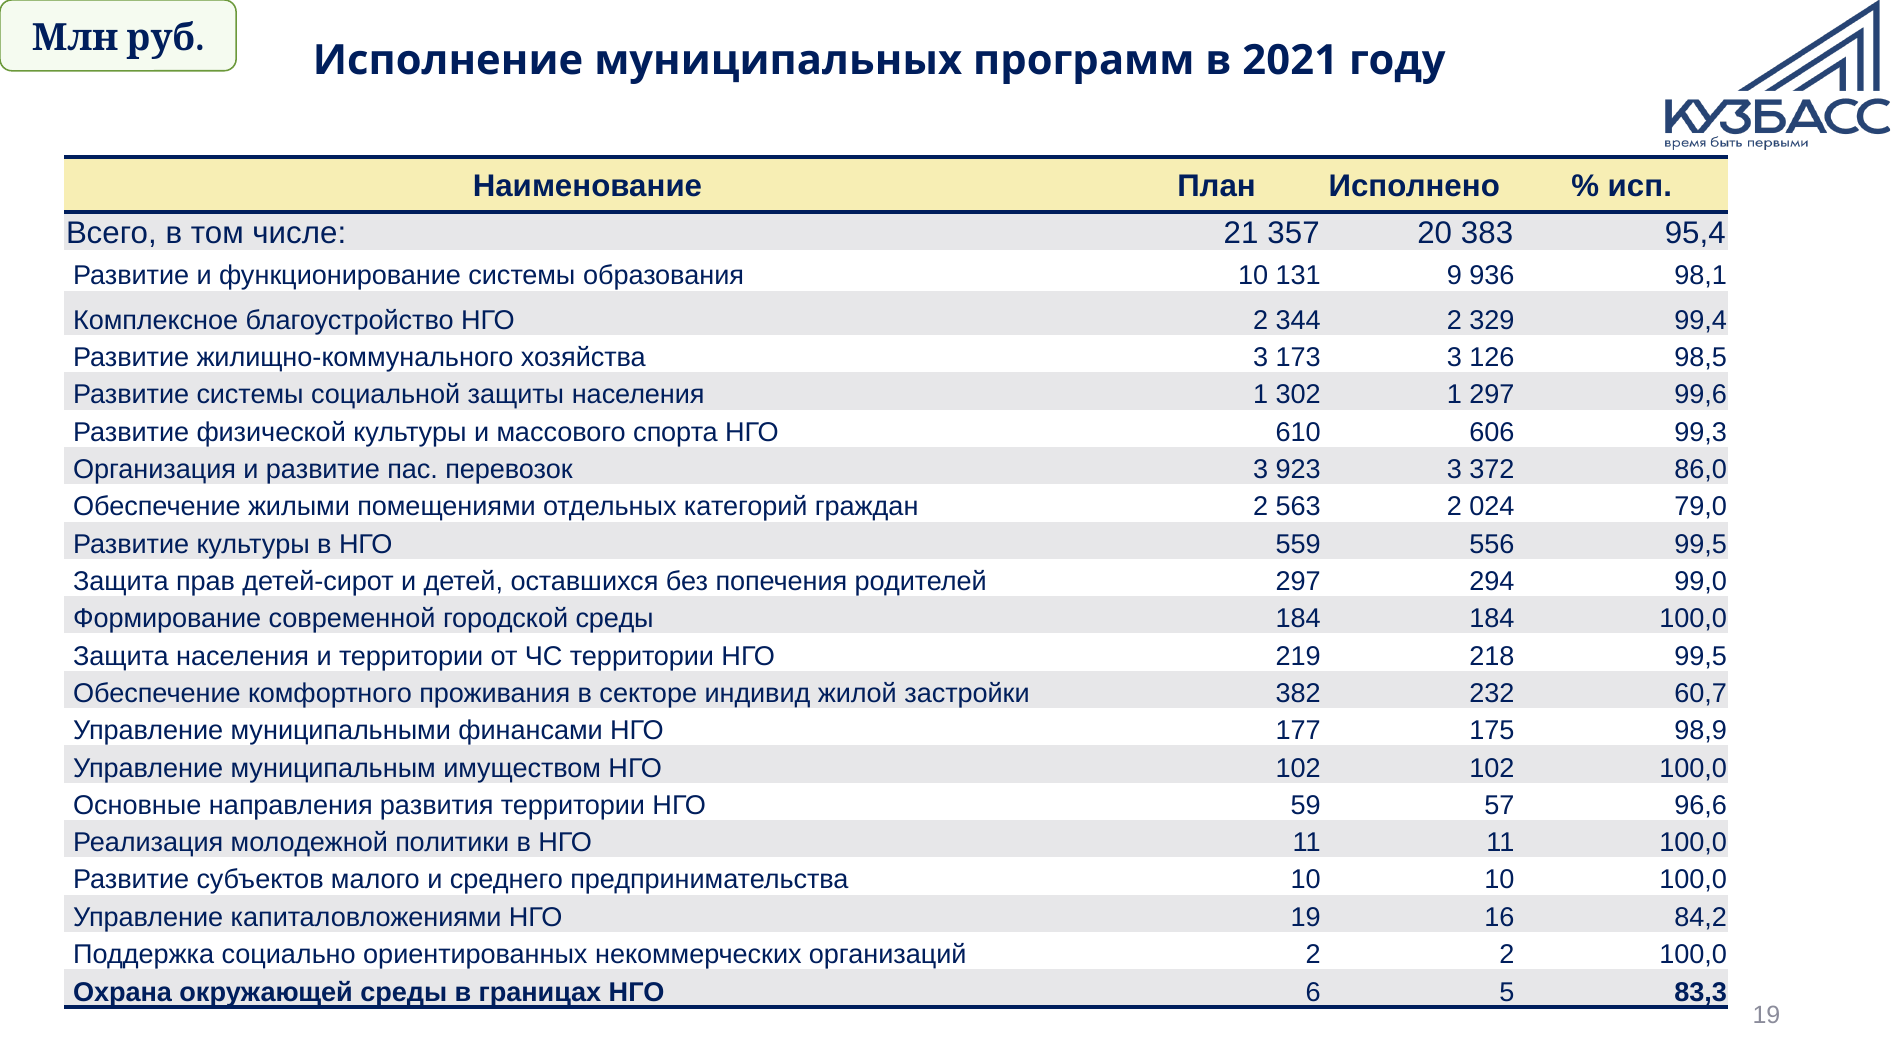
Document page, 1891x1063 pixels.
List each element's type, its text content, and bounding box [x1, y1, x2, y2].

table_header % исп. [1516, 159, 1728, 210]
table_cell 232 [1322, 671, 1516, 708]
table_cell 218 [1322, 633, 1516, 671]
table_cell 559 [1120, 522, 1322, 559]
table_cell 57 [1322, 783, 1516, 820]
table_cell Формирование современной городской среды [64, 596, 1120, 633]
table_cell 2 563 [1120, 484, 1322, 522]
table_cell 99,6 [1516, 372, 1728, 410]
table_cell 20 383 [1322, 214, 1516, 250]
table_cell Основные направления развития территории НГО [64, 783, 1120, 820]
table_cell 184 [1120, 596, 1322, 633]
table_cell Развитие системы социальной защиты населения [64, 372, 1120, 410]
table_cell 60,7 [1516, 671, 1728, 708]
table_cell Развитие жилищно-коммунального хозяйства [64, 335, 1120, 372]
table_cell Защита населения и территории от ЧС территории НГО [64, 633, 1120, 671]
slide_number 19 [1354, 985, 1796, 1042]
table_cell 16 [1322, 895, 1516, 932]
title Исполнение муниципальных программ в 2021 году [151, 29, 1608, 87]
table_cell 100,0 [1516, 820, 1728, 857]
table_cell 3 173 [1120, 335, 1322, 372]
table_cell 177 [1120, 708, 1322, 745]
table_cell 98,9 [1516, 708, 1728, 745]
table_cell 6 [1120, 969, 1322, 1005]
table_cell 86,0 [1516, 447, 1728, 484]
table_cell 100,0 [1516, 745, 1728, 783]
table_cell Организация и развитие пас. перевозок [64, 447, 1120, 484]
table_cell 2 344 [1120, 291, 1322, 335]
table_cell 3 126 [1322, 335, 1516, 372]
text_box Млн руб. [0, 0, 240, 74]
table_cell 610 [1120, 410, 1322, 447]
table_cell 2 329 [1322, 291, 1516, 335]
table_cell Развитие субъектов малого и среднего предпринимательства [64, 857, 1120, 895]
table_cell 2 [1322, 932, 1516, 969]
table_cell 100,0 [1516, 857, 1728, 895]
table_cell 99,3 [1516, 410, 1728, 447]
table_cell 1 297 [1322, 372, 1516, 410]
table_cell 10 [1120, 857, 1322, 895]
table_cell 175 [1322, 708, 1516, 745]
table_cell 95,4 [1516, 214, 1728, 250]
table_cell 556 [1322, 522, 1516, 559]
table_cell Обеспечение комфортного проживания в секторе индивид жилой застройки [64, 671, 1120, 708]
table_cell 84,2 [1516, 895, 1728, 932]
table_cell 606 [1322, 410, 1516, 447]
table_cell 11 [1322, 820, 1516, 857]
table_cell 3 923 [1120, 447, 1322, 484]
table_cell Комплексное благоустройство НГО [64, 291, 1120, 335]
table_cell 184 [1322, 596, 1516, 633]
table_cell 10 131 [1120, 250, 1322, 291]
table_header Наименование [64, 159, 1120, 210]
table_cell 297 [1120, 559, 1322, 596]
table_cell Развитие и функционирование системы образования [64, 250, 1120, 291]
table_cell Развитие культуры в НГО [64, 522, 1120, 559]
table_cell 99,5 [1516, 522, 1728, 559]
table_cell 98,1 [1516, 250, 1728, 291]
table_cell Защита прав детей-сирот и детей, оставшихся без попечения родителей [64, 559, 1120, 596]
table_cell Поддержка социально ориентированных некоммерческих организаций [64, 932, 1120, 969]
table_cell 9 936 [1322, 250, 1516, 291]
table_cell Охрана окружающей среды в границах НГО [64, 969, 1120, 1005]
table_cell 5 [1322, 969, 1516, 1005]
table_cell 11 [1120, 820, 1322, 857]
table_header План [1120, 159, 1322, 210]
table_cell 79,0 [1516, 484, 1728, 522]
table_cell Управление муниципальным имуществом НГО [64, 745, 1120, 783]
table_cell 96,6 [1516, 783, 1728, 820]
table_cell 83,3 [1516, 969, 1728, 985]
table_cell 100,0 [1516, 596, 1728, 633]
table_cell 102 [1120, 745, 1322, 783]
table_header Исполнено [1322, 159, 1516, 210]
table_cell 3 372 [1322, 447, 1516, 484]
table_cell 99,4 [1516, 291, 1728, 335]
table_cell 382 [1120, 671, 1322, 708]
table_cell 59 [1120, 783, 1322, 820]
table_cell 2 024 [1322, 484, 1516, 522]
table_cell 1 302 [1120, 372, 1322, 410]
table_cell 219 [1120, 633, 1322, 671]
table_cell Реализация молодежной политики в НГО [64, 820, 1120, 857]
table_cell 102 [1322, 745, 1516, 783]
table_cell 10 [1322, 857, 1516, 895]
table_cell Обеспечение жилыми помещениями отдельных категорий граждан [64, 484, 1120, 522]
table_cell 100,0 [1516, 932, 1728, 969]
table_cell 19 [1120, 895, 1322, 932]
table_cell 21 357 [1120, 214, 1322, 250]
table_cell 99,0 [1516, 559, 1728, 596]
table_cell Управление муниципальными финансами НГО [64, 708, 1120, 745]
table_cell Всего, в том числе: [64, 214, 1120, 250]
table_cell 99,5 [1516, 633, 1728, 671]
table_cell 98,5 [1516, 335, 1728, 372]
table_cell Развитие физической культуры и массового спорта НГО [64, 410, 1120, 447]
table_cell 2 [1120, 932, 1322, 969]
table_cell 294 [1322, 559, 1516, 596]
picture [1665, 0, 1891, 151]
table_cell Управление капиталовложениями НГО [64, 895, 1120, 932]
